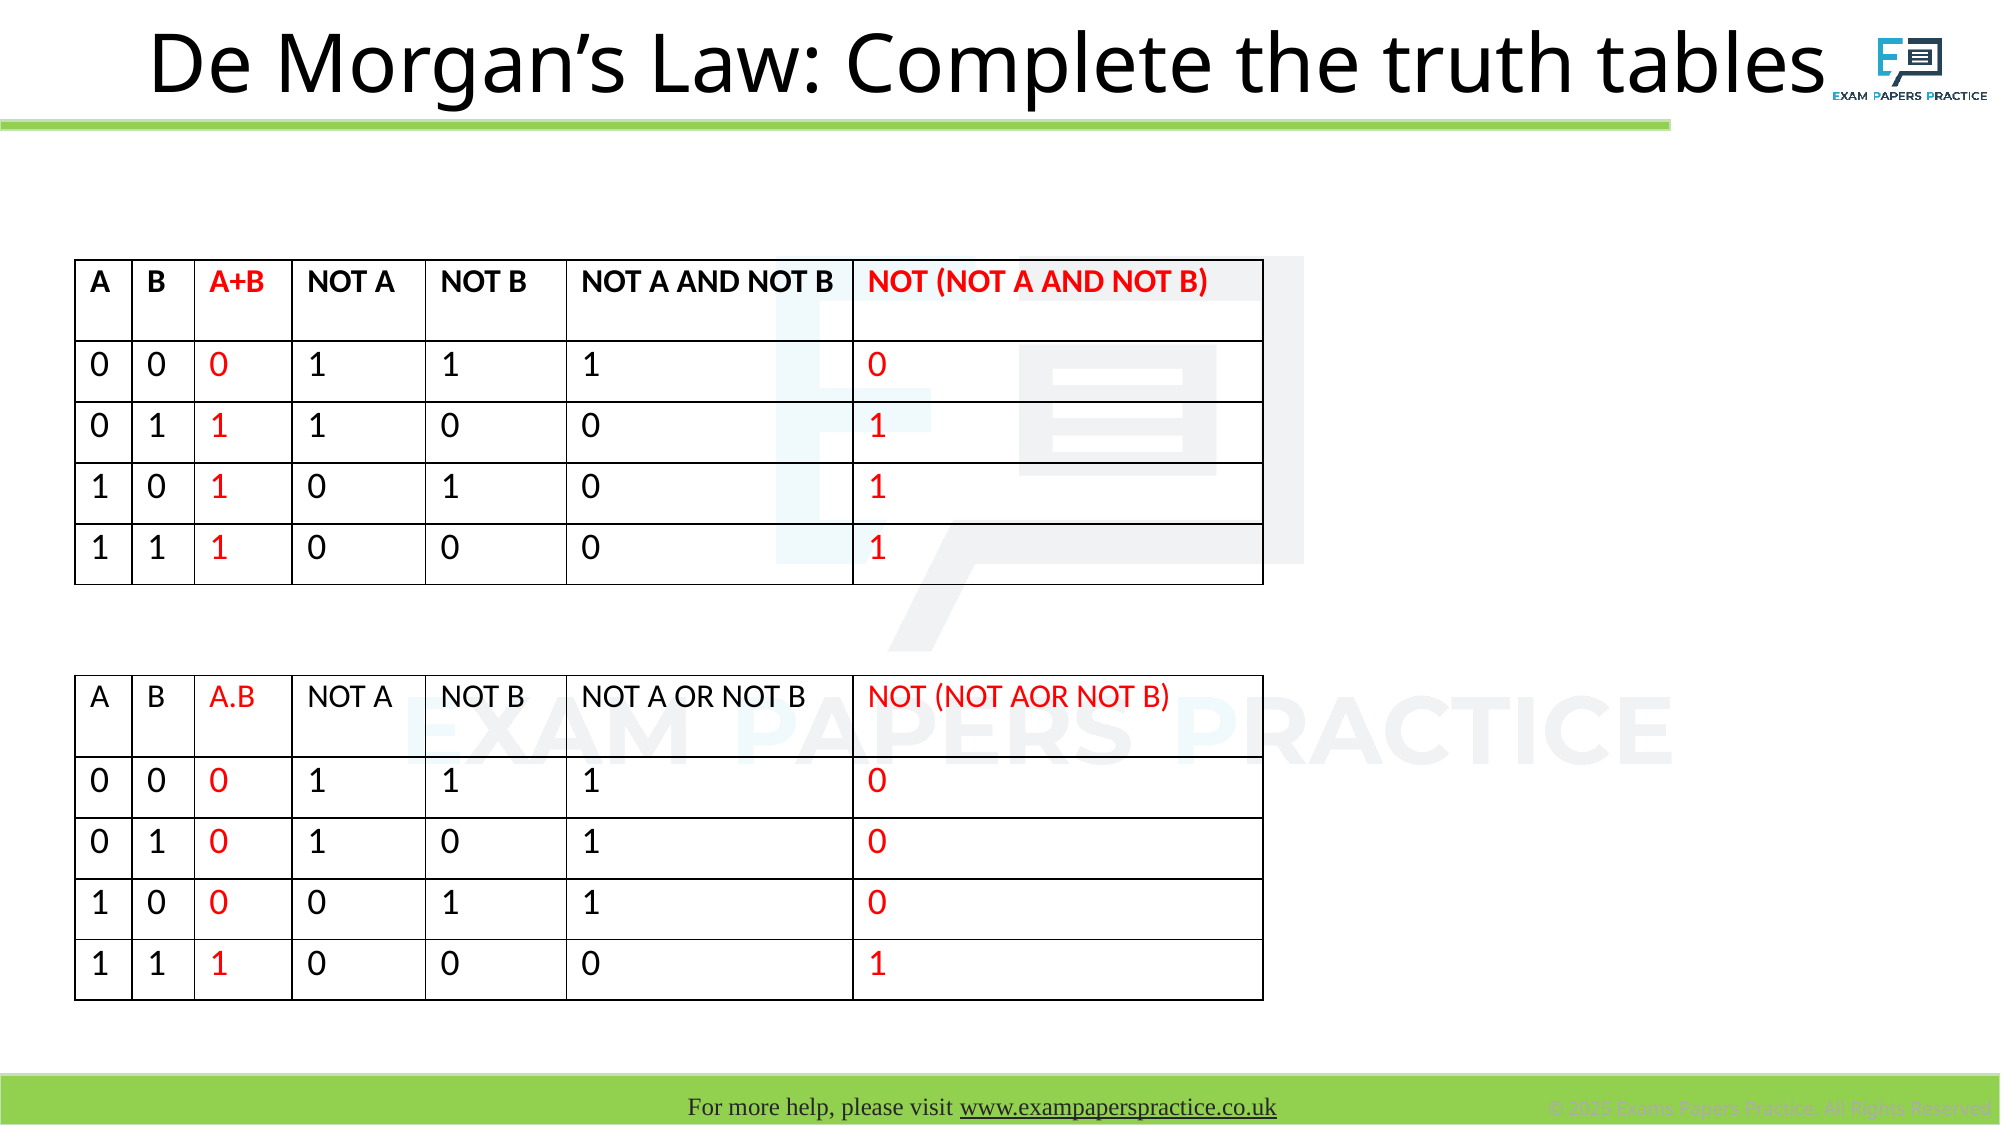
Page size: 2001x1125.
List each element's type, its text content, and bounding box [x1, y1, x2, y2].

table_cell 1 [426, 758, 566, 817]
table_header NOT B [426, 261, 566, 340]
table_cell 1 [567, 758, 852, 817]
table_header A [76, 676, 131, 756]
table_header A.B [195, 676, 291, 756]
table_header NOT A AND NOT B [567, 261, 852, 340]
table_cell 1 [133, 940, 194, 999]
table_cell 1 [567, 880, 852, 939]
table_cell 0 [854, 819, 1262, 878]
table_cell 0 [293, 940, 425, 999]
table_header A [76, 261, 131, 340]
table_header NOT (NOT AOR NOT B) [854, 676, 1262, 756]
table_cell 1 [854, 464, 1262, 523]
table_cell 0 [426, 403, 566, 462]
table_cell 0 [854, 342, 1262, 401]
table_cell 0 [76, 342, 131, 401]
table_cell 0 [567, 940, 852, 999]
table_cell 1 [133, 403, 194, 462]
table_cell 1 [567, 342, 852, 401]
table_cell 0 [854, 880, 1262, 939]
table_cell 1 [76, 880, 131, 939]
table_cell 0 [195, 880, 291, 939]
table_cell 0 [426, 940, 566, 999]
table_cell 1 [426, 464, 566, 523]
table_cell 0 [293, 464, 425, 523]
table_header NOT (NOT A AND NOT B) [854, 261, 1262, 340]
table_cell 0 [567, 464, 852, 523]
table_cell 1 [426, 342, 566, 401]
table_cell 0 [426, 819, 566, 878]
table_header NOT A OR NOT B [567, 676, 852, 756]
table_cell 1 [854, 940, 1262, 999]
table_cell 0 [567, 403, 852, 462]
table_cell 0 [133, 464, 194, 523]
table_cell 0 [76, 819, 131, 878]
table_cell 1 [567, 819, 852, 878]
table_cell 1 [195, 525, 291, 584]
table_cell 1 [293, 758, 425, 817]
table_cell 1 [293, 342, 425, 401]
table_cell 1 [293, 403, 425, 462]
table_cell 0 [195, 819, 291, 878]
table_cell 1 [133, 819, 194, 878]
table_cell 0 [133, 758, 194, 817]
table_header B [133, 676, 194, 756]
table_cell 0 [293, 880, 425, 939]
table_cell 1 [195, 464, 291, 523]
table_cell 1 [76, 464, 131, 523]
table_cell 0 [854, 758, 1262, 817]
table_cell 1 [76, 525, 131, 584]
table_cell 0 [426, 525, 566, 584]
table_cell 1 [195, 403, 291, 462]
table_cell 1 [854, 403, 1262, 462]
table_cell 0 [567, 525, 852, 584]
table_header NOT A [293, 676, 425, 756]
table_header A+B [195, 261, 291, 340]
table_cell 0 [293, 525, 425, 584]
table_cell 0 [195, 758, 291, 817]
table_header B [133, 261, 194, 340]
table_cell 1 [133, 525, 194, 584]
table_cell 1 [293, 819, 425, 878]
table_cell 0 [76, 758, 131, 817]
table_cell 1 [426, 880, 566, 939]
table_cell 1 [195, 940, 291, 999]
table_cell 0 [76, 403, 131, 462]
table_cell 1 [76, 940, 131, 999]
table_cell 1 [854, 525, 1262, 584]
table_header NOT B [426, 676, 566, 756]
table_header NOT A [293, 261, 425, 340]
title De Morgan’s Law: Complete the truth tables [132, 11, 1858, 121]
table_cell 0 [133, 880, 194, 939]
table_cell 0 [133, 342, 194, 401]
table_cell 0 [195, 342, 291, 401]
